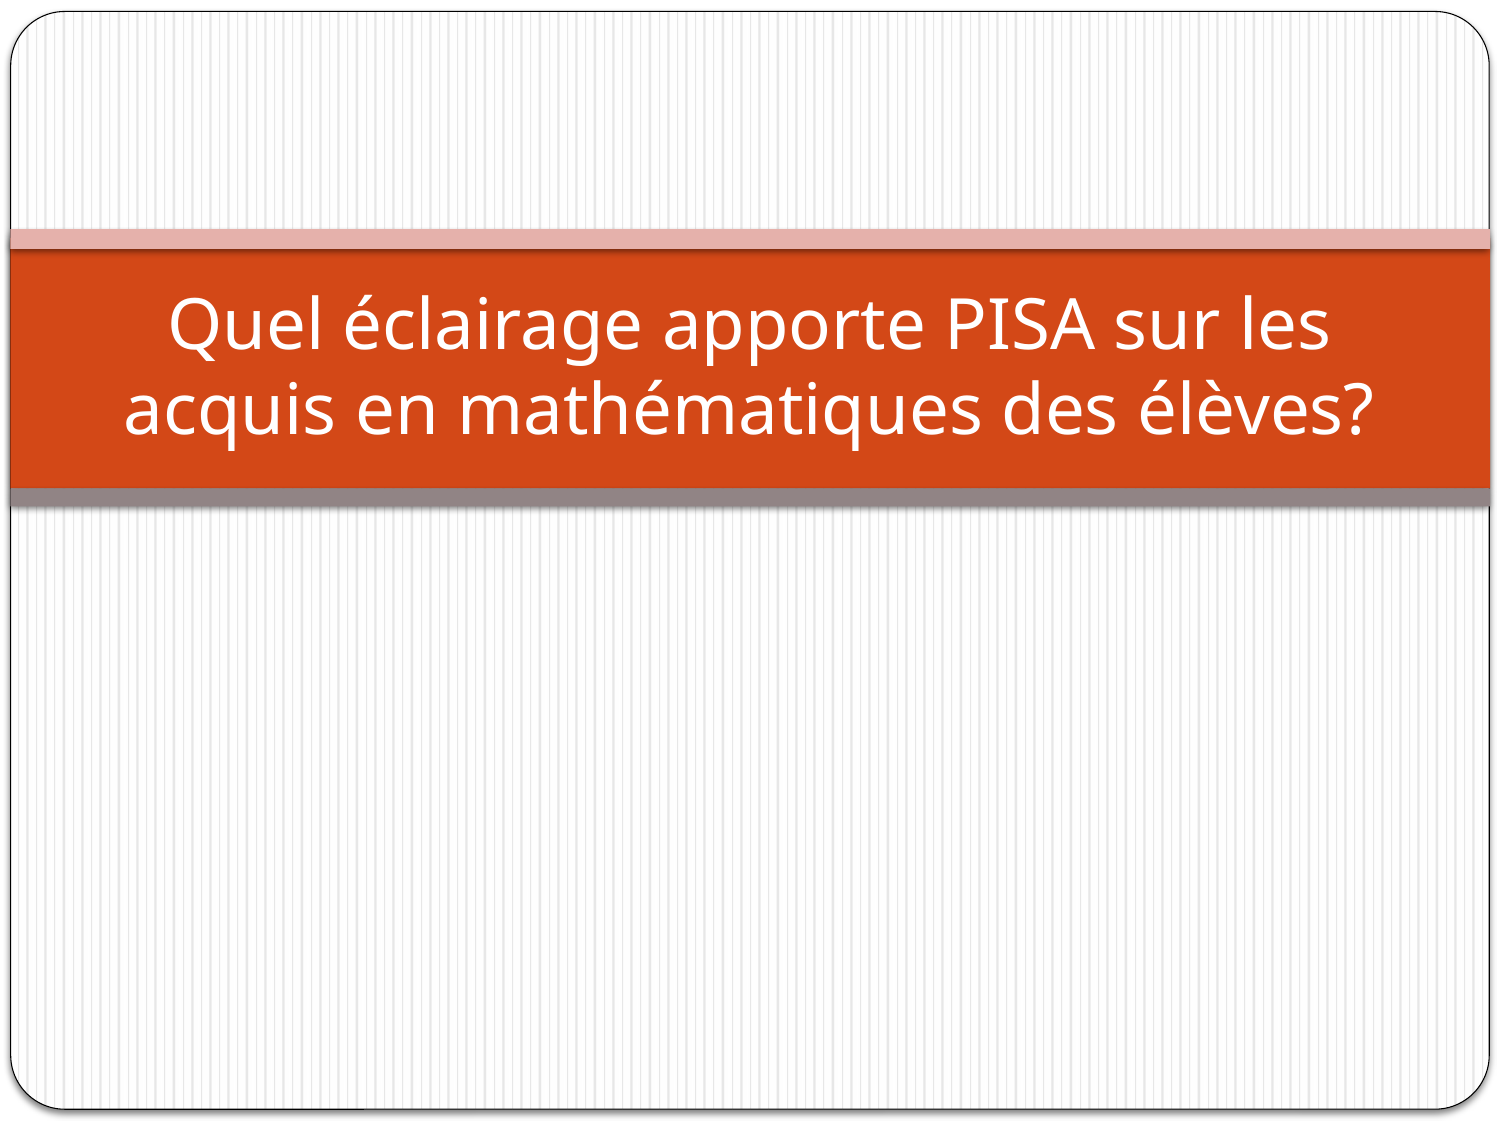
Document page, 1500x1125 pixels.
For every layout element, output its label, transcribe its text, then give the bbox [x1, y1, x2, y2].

title Quel éclairage apporte PISA sur les acquis en mathématiques des élèves? [75, 247, 1425, 489]
